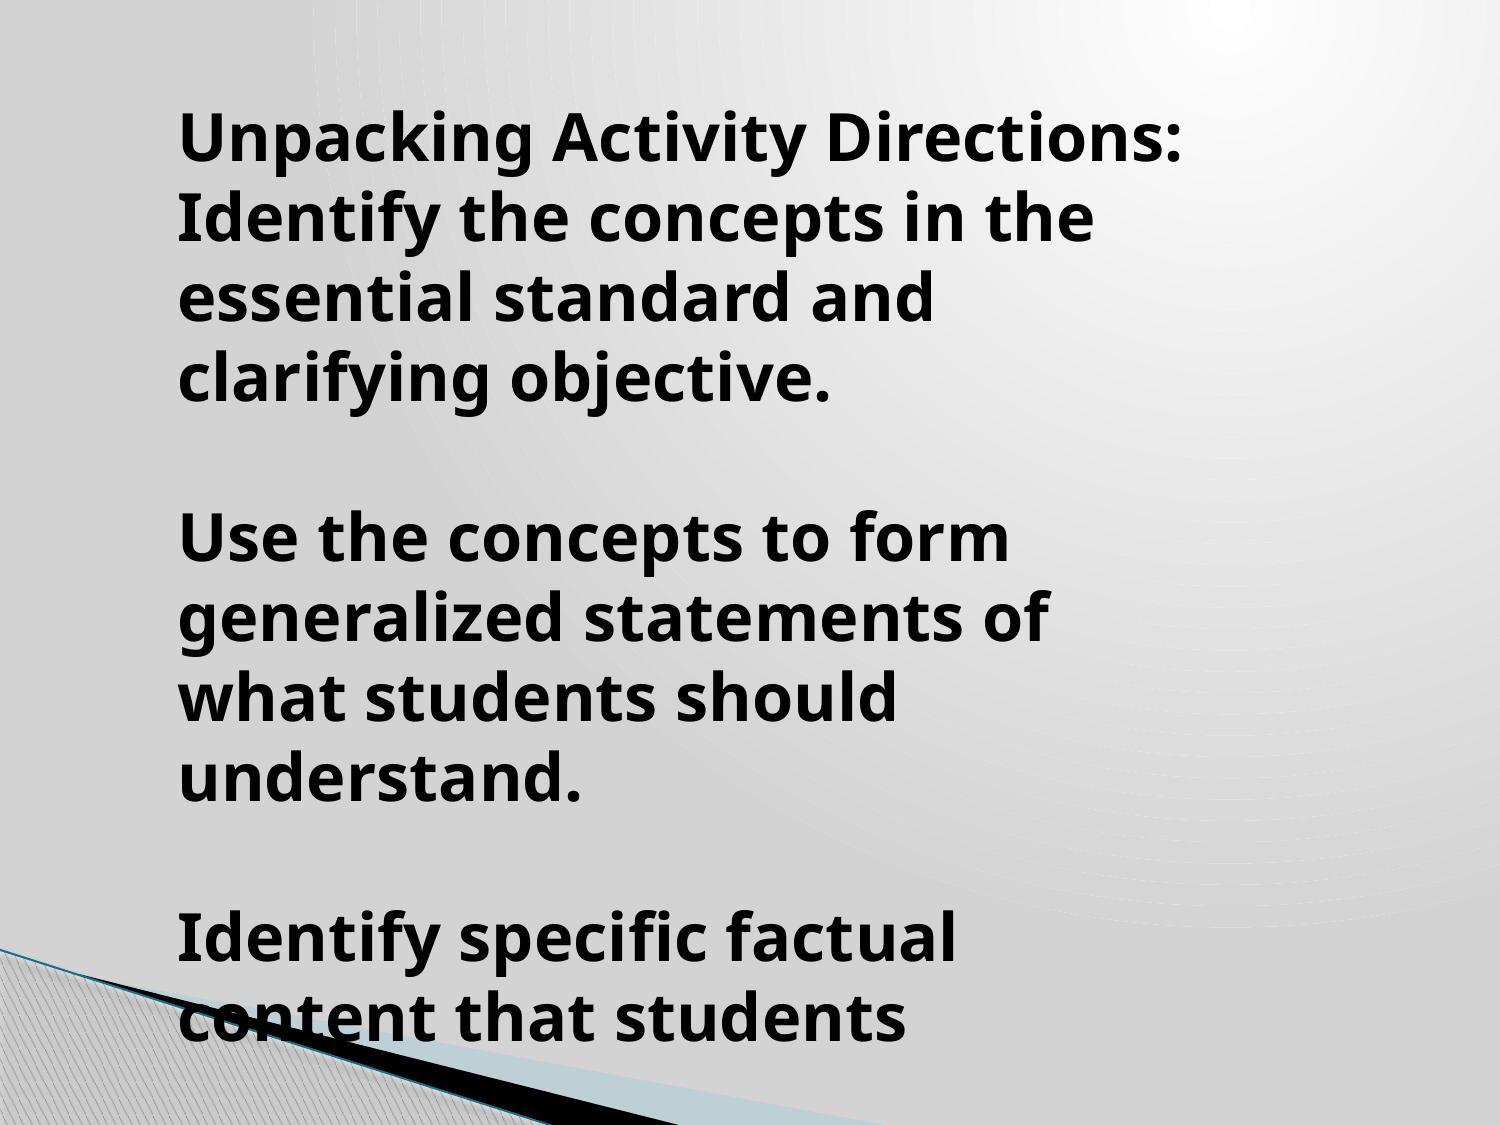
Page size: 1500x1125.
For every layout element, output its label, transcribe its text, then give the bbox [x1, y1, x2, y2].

text_box Unpacking Activity Directions: Identify the concepts in the essential standard and clarifying objective. Use the concepts to form generalized statements of what students should understand. Identify specific factual content that students [162, 87, 1213, 1062]
